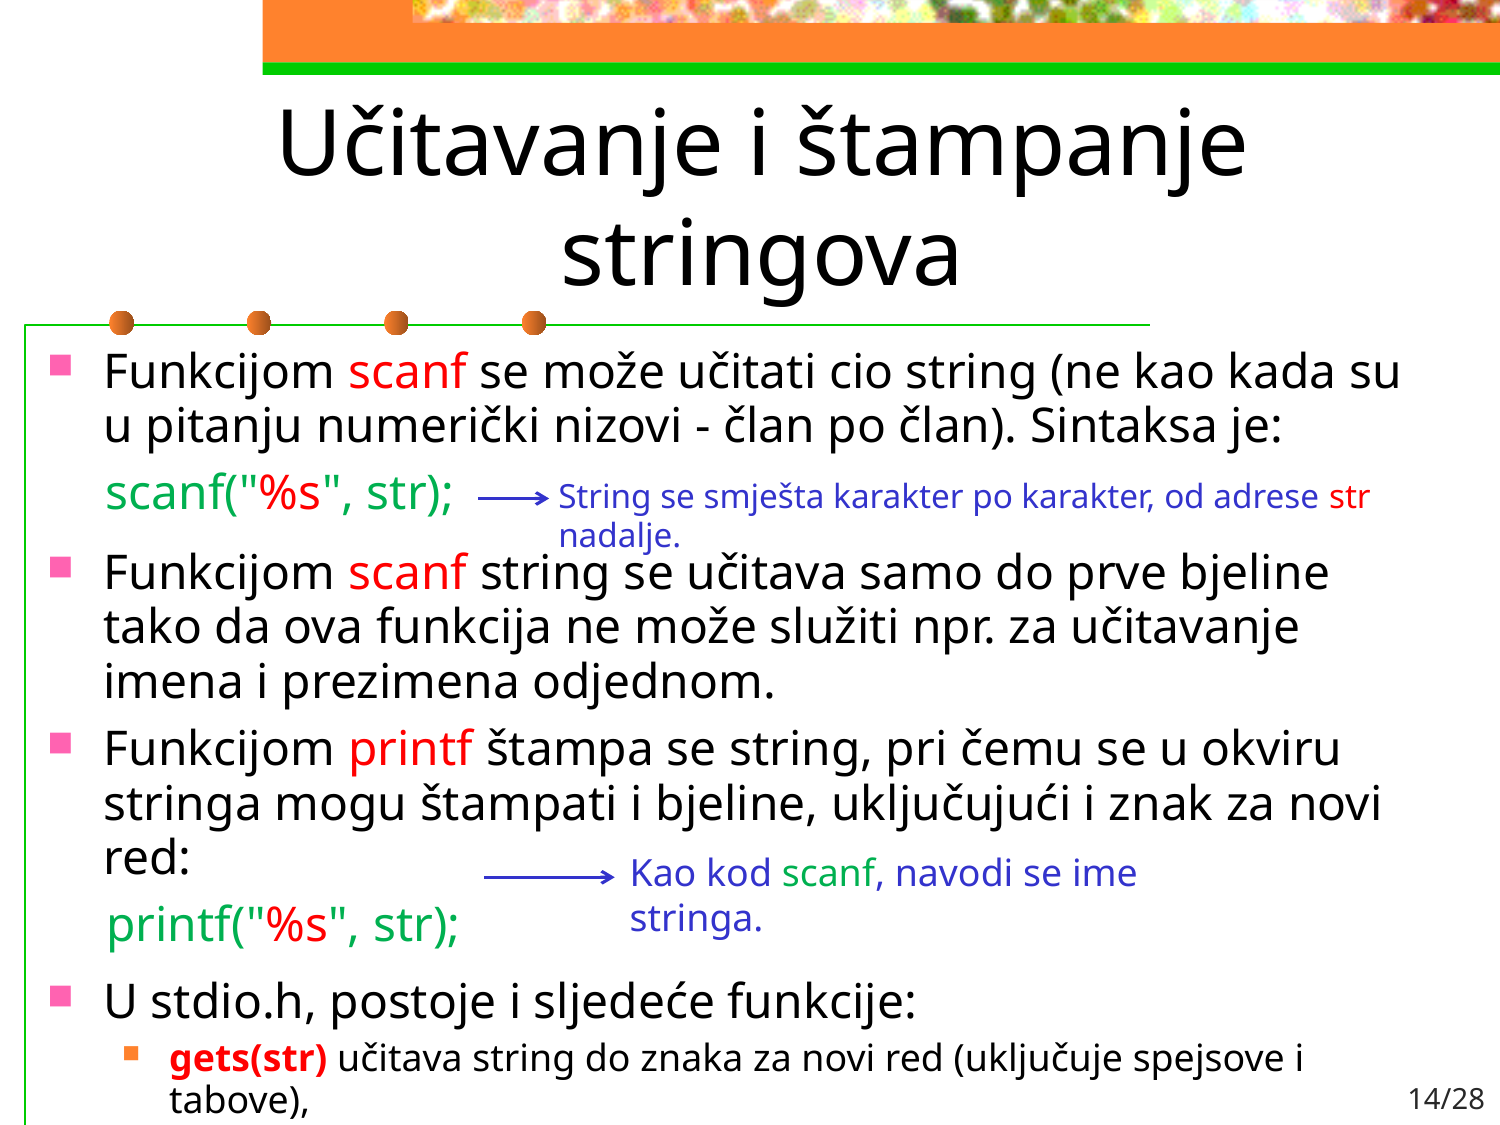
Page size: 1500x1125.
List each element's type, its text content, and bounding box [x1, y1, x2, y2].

text_box String se smješta karakter po karakter, od adrese str nadalje. [543, 467, 1477, 562]
text_box Kao kod scanf, navodi se ime stringa. [614, 841, 1290, 947]
picture [412, 0, 1500, 23]
list Funkcijom scanf se može učitati cio string (ne kao kada su u pitanju numerički nizovi - član po član). Sintaksa je: scanf("%s", str); Funkcijom scanf string se učitava samo do prve bjeline tako da ova funkcija ne može služiti npr. za učitavanje imena i prezimena odjednom. Funkcijom printf štampa se string, pri čemu se u okviru stringa mogu štampati i bjeline, uključujući i znak za novi red: printf("%s", str); U stdio.h, postoje i sljedeće funkcije: gets(str) učitava string do znaka za novi red (uključuje spejsove i tabove), puts(str) štampa string i automatski nakon štampanja prelazi u novi red. [32, 337, 1449, 1100]
text_box 14/28 [1374, 1072, 1500, 1123]
title Učitavanje i štampanje stringova [87, 99, 1438, 288]
